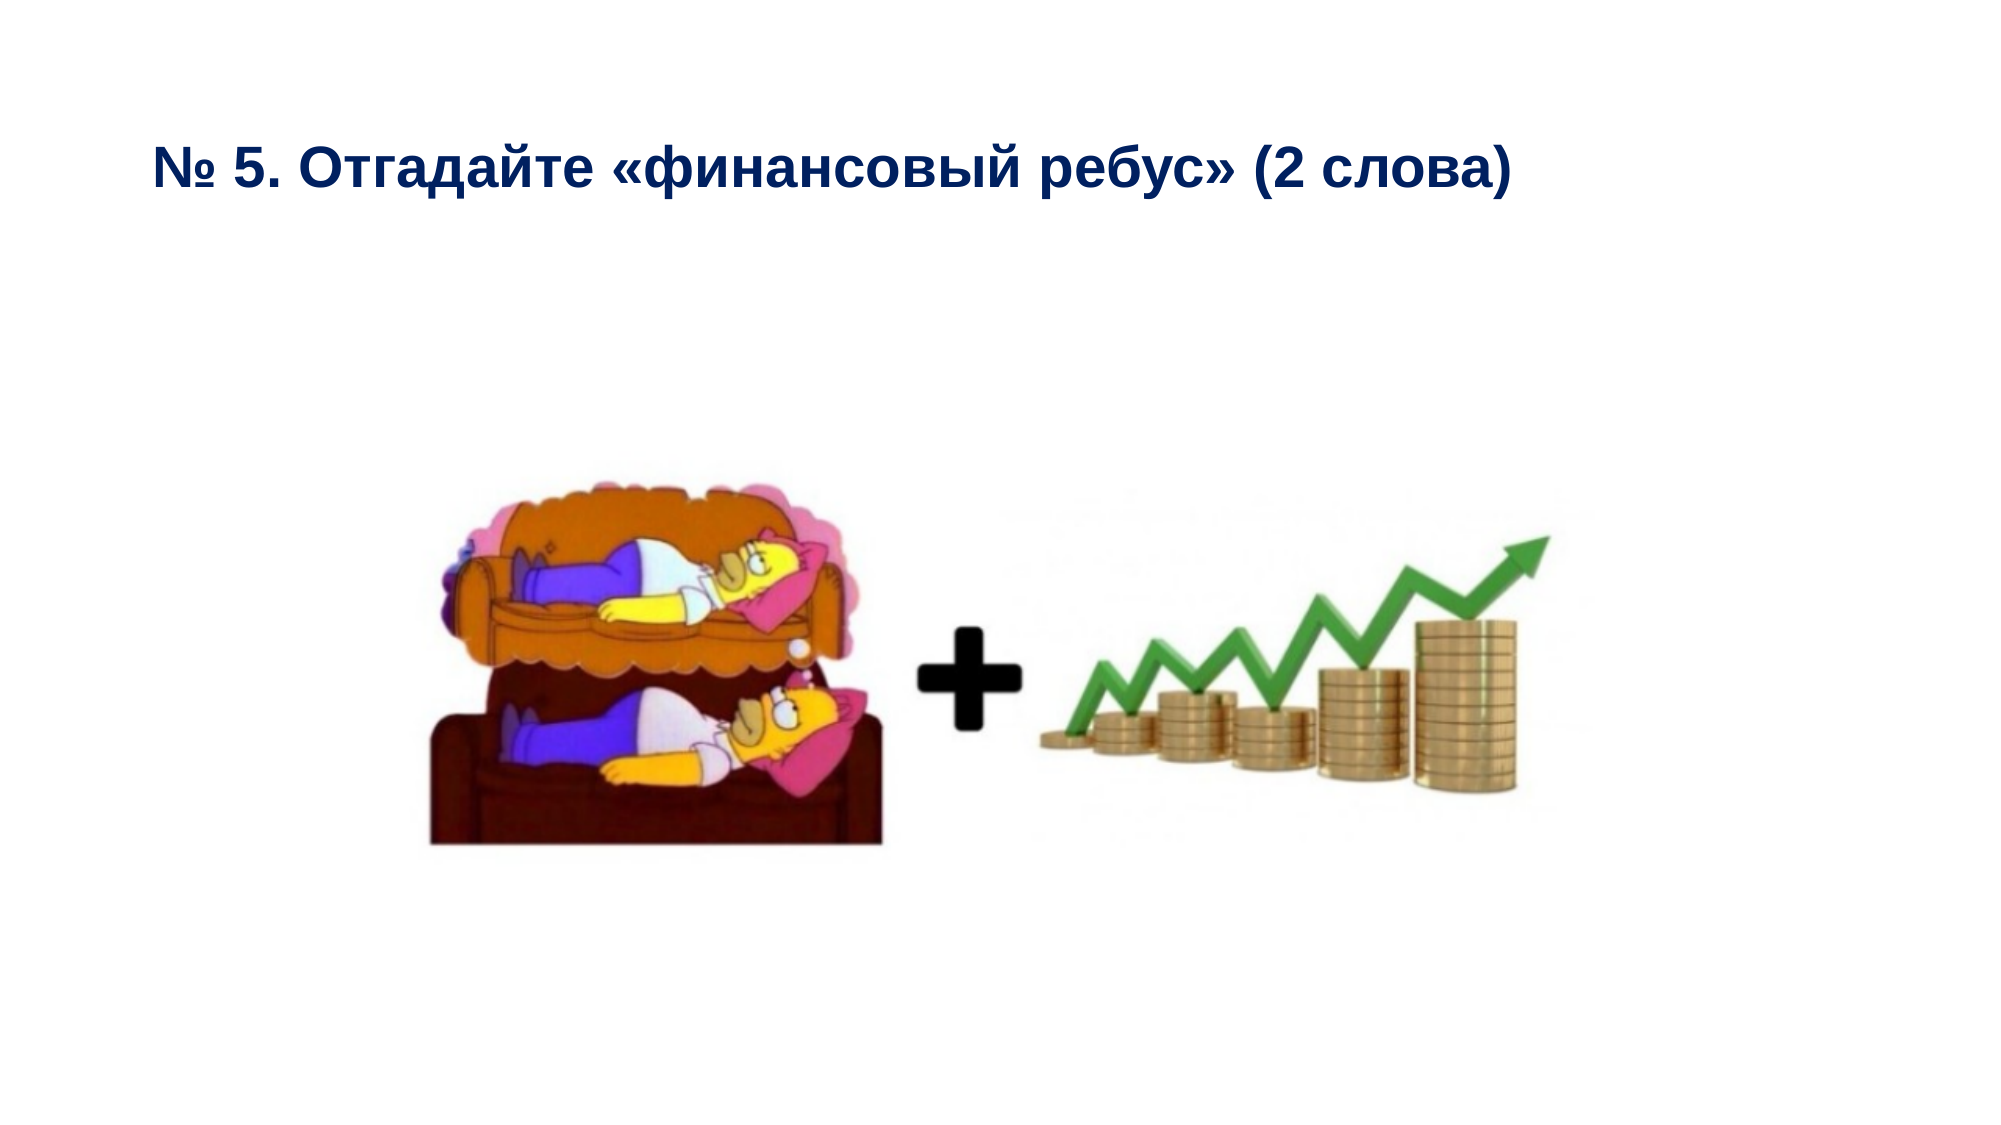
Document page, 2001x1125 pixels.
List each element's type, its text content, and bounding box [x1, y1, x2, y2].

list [364, 411, 1635, 901]
title № 5. Отгадайте «финансовый ребус» (2 слова) [137, 59, 1863, 278]
